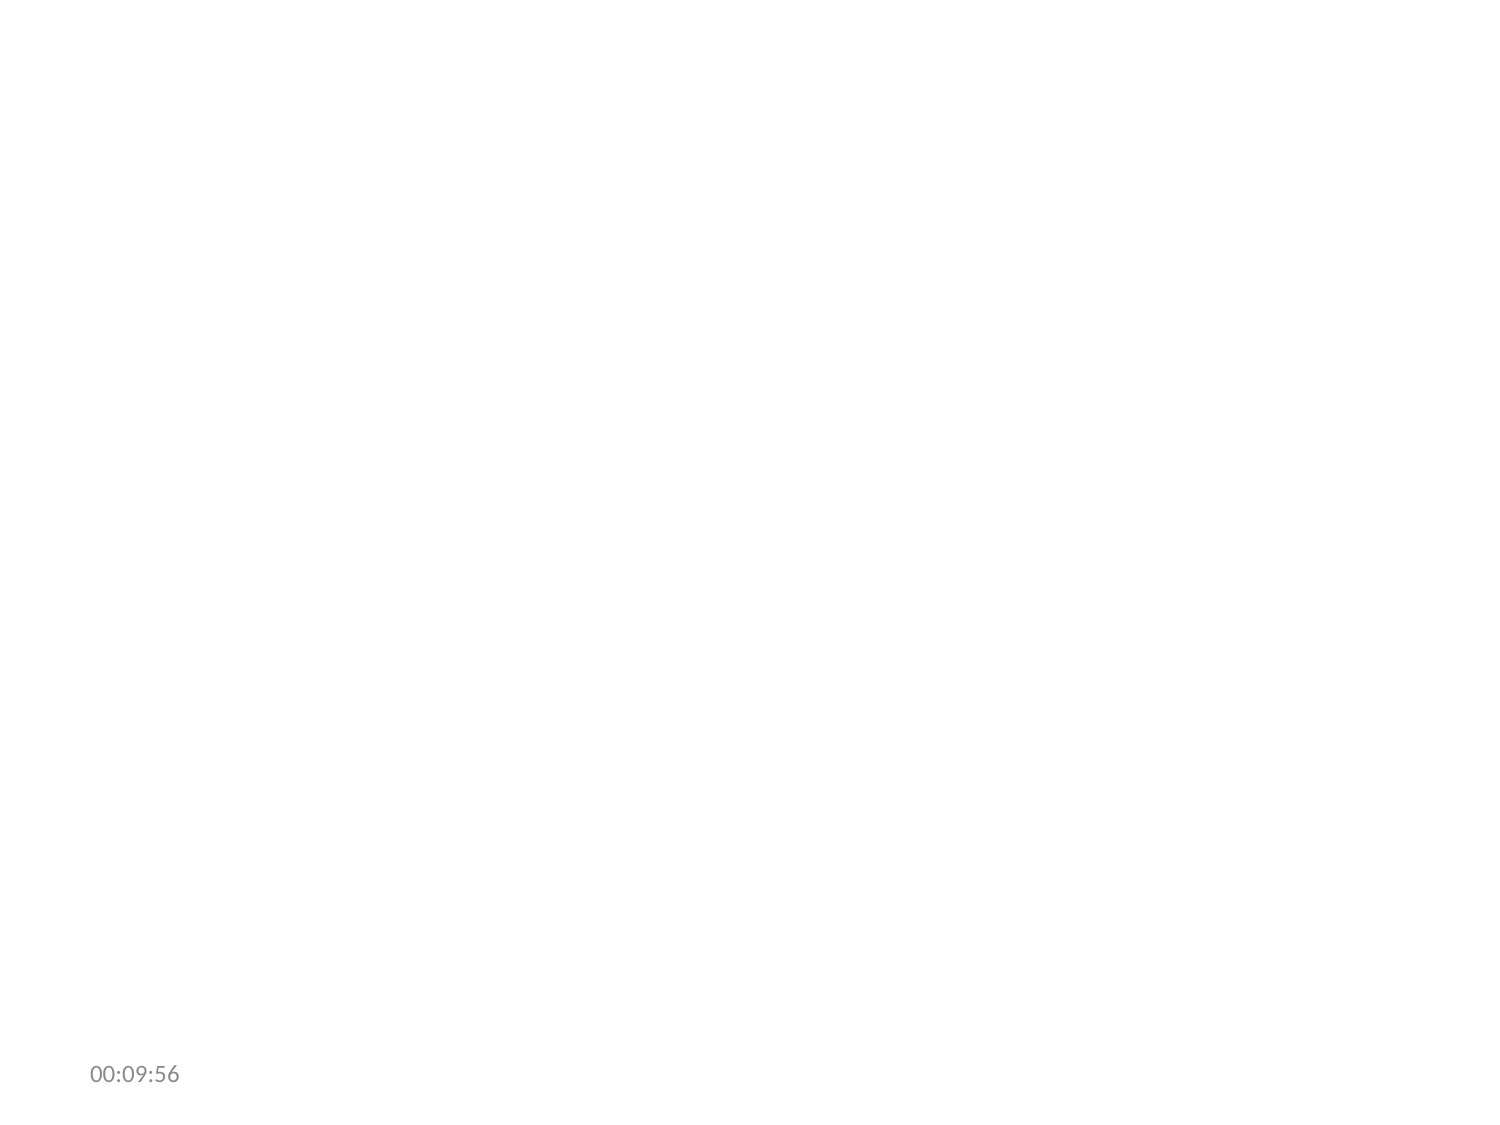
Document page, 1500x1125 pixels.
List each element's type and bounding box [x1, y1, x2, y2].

slide_number [75, 1042, 425, 1103]
